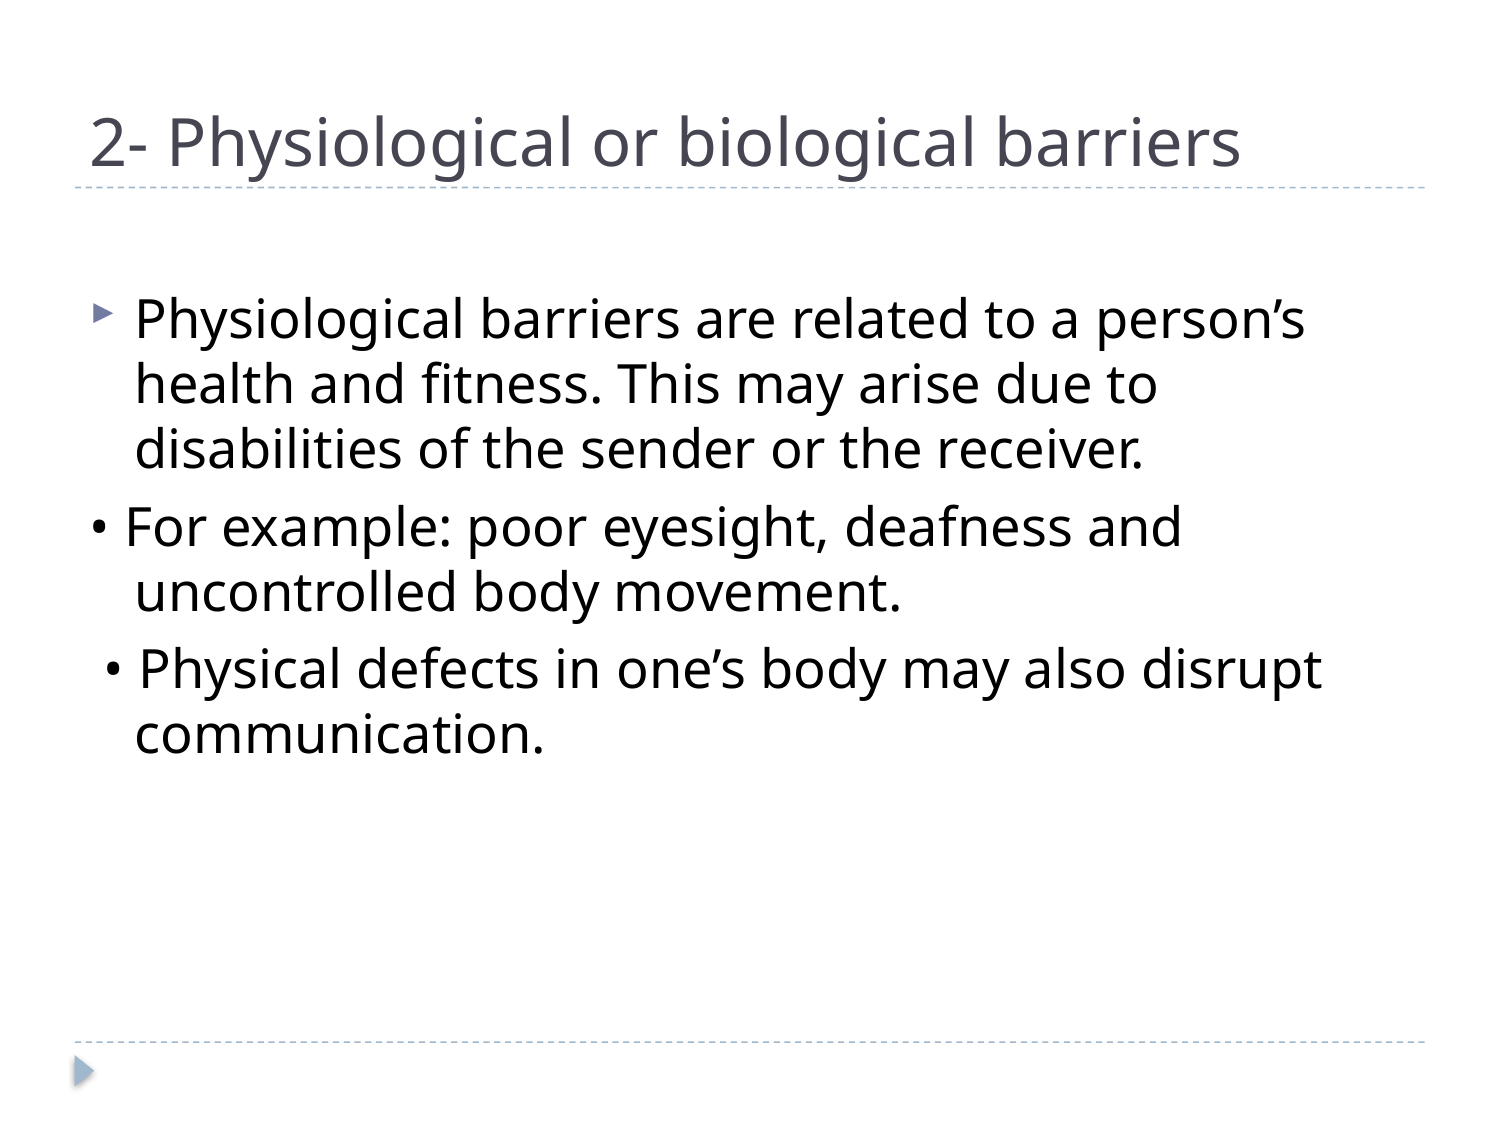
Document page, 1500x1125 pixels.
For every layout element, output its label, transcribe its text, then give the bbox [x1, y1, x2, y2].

title 2- Physiological or biological barriers [75, 24, 1425, 188]
list Physiological barriers are related to a person’s health and fitness. This may arise due to disabilities of the sender or the receiver. • For example: poor eyesight, deafness and uncontrolled body movement. • Physical defects in one’s body may also disrupt communication. [75, 200, 1425, 1010]
